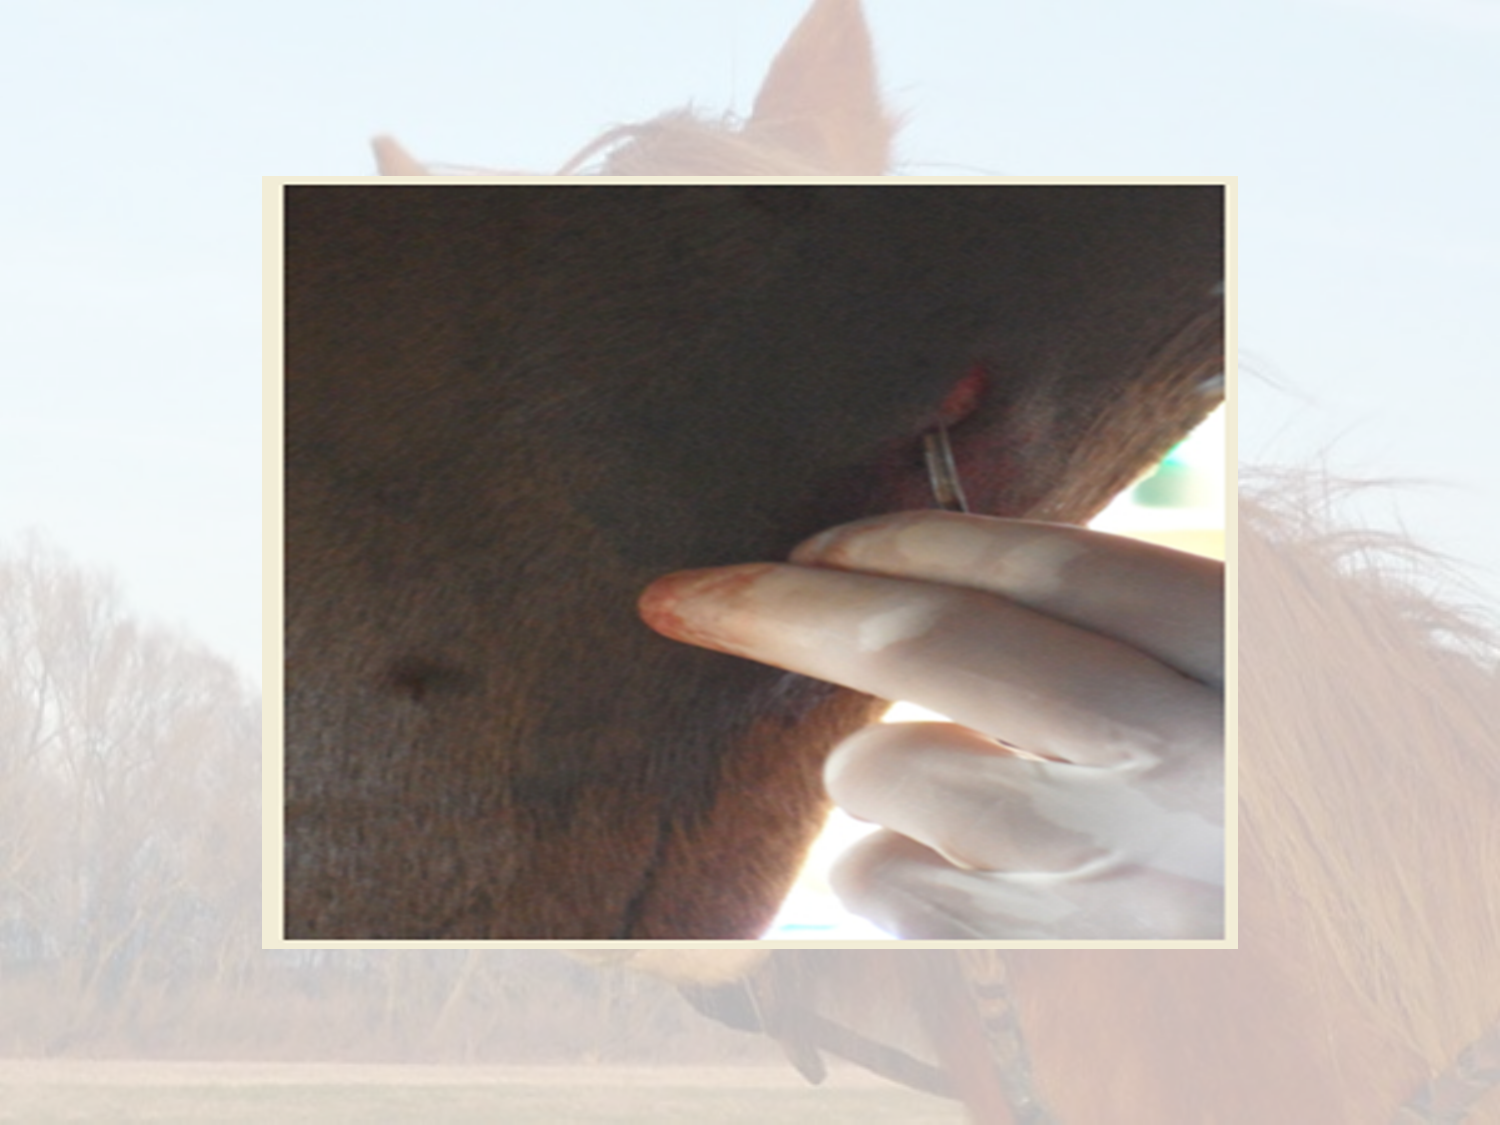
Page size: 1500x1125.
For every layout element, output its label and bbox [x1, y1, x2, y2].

picture [262, 176, 1238, 949]
